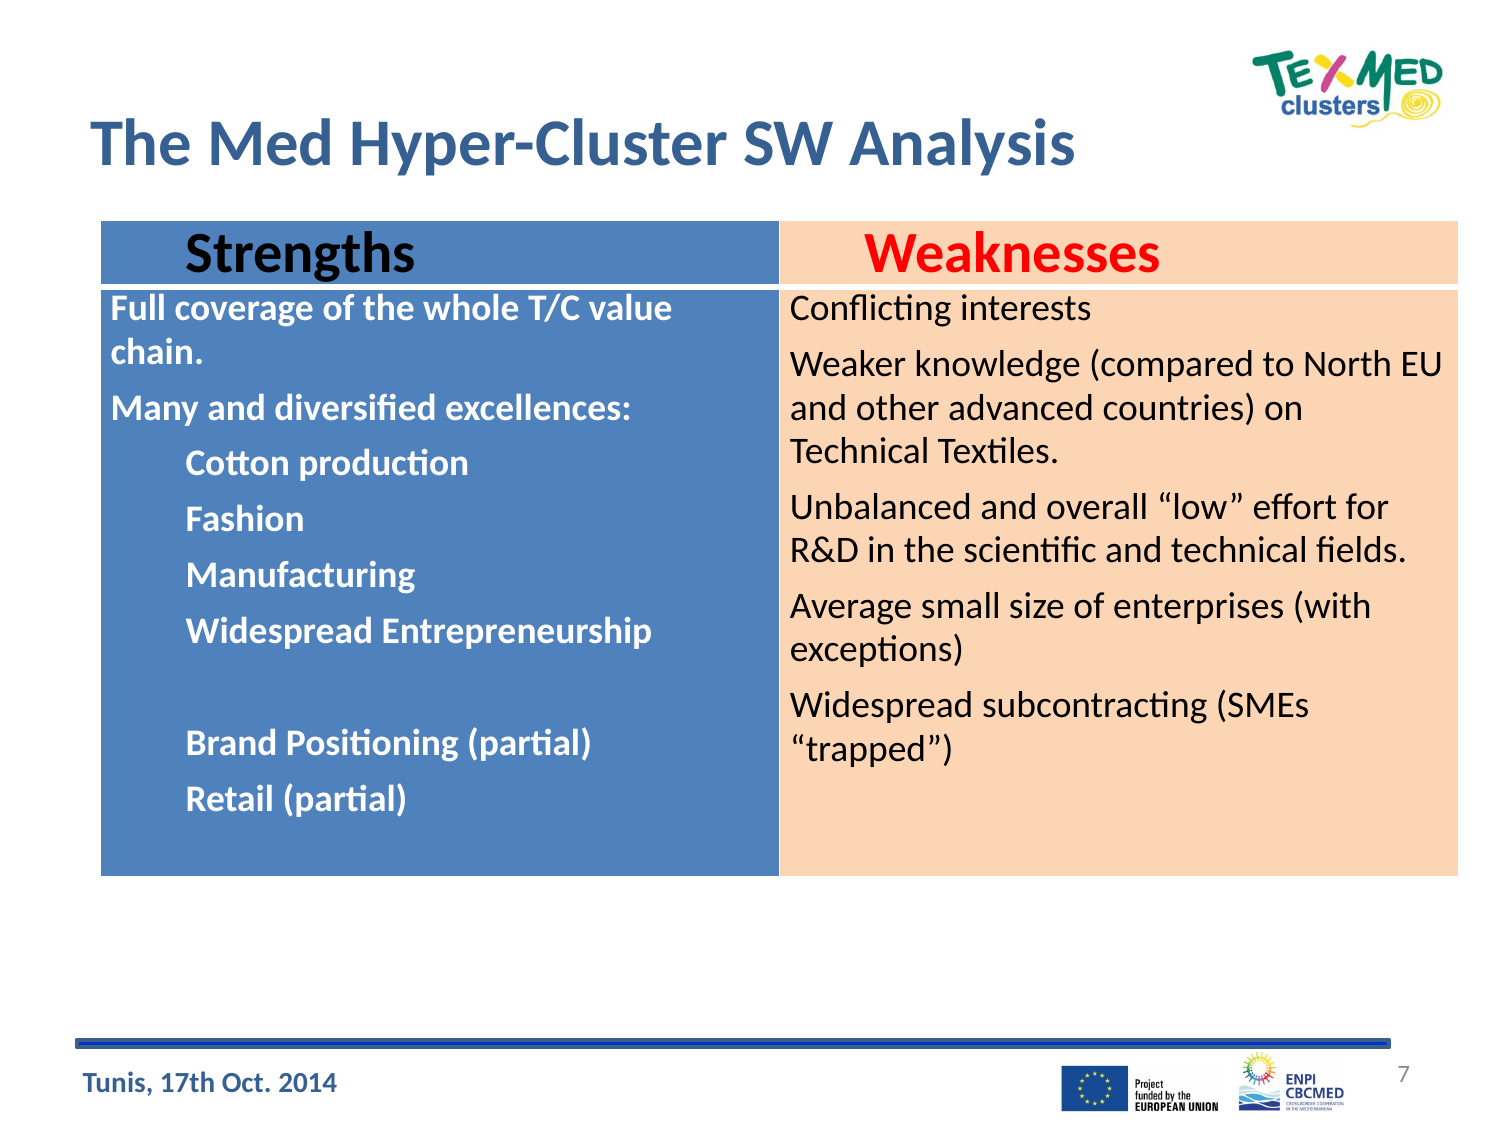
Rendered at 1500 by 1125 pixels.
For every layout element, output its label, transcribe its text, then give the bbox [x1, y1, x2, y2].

table_header Strengths [101, 221, 779, 284]
table_cell Full coverage of the whole T/C value chain. Many and diversified excellences: Cotton production Fashion Manufacturing Widespread Entrepreneurship Brand Positioning (partial) Retail (partial) [101, 290, 779, 876]
text_box [75, 1038, 1391, 1049]
table_cell Conflicting interests Weaker knowledge (compared to North EU and other advanced countries) on Technical Textiles. Unbalanced and overall “low” effort for R&D in the scientific and technical fields. Average small size of enterprises (with exceptions) Widespread subcontracting (SMEs “trapped”) [780, 290, 1458, 876]
text_box Tunis, 17th Oct. 2014 [67, 1056, 552, 1106]
picture [1245, 42, 1447, 134]
table_header Weaknesses [780, 221, 1458, 284]
picture [1238, 1051, 1344, 1111]
title The Med Hyper-Cluster SW Analysis [75, 45, 1425, 233]
picture [1060, 1065, 1219, 1112]
slide_number 7 [1074, 1042, 1425, 1103]
